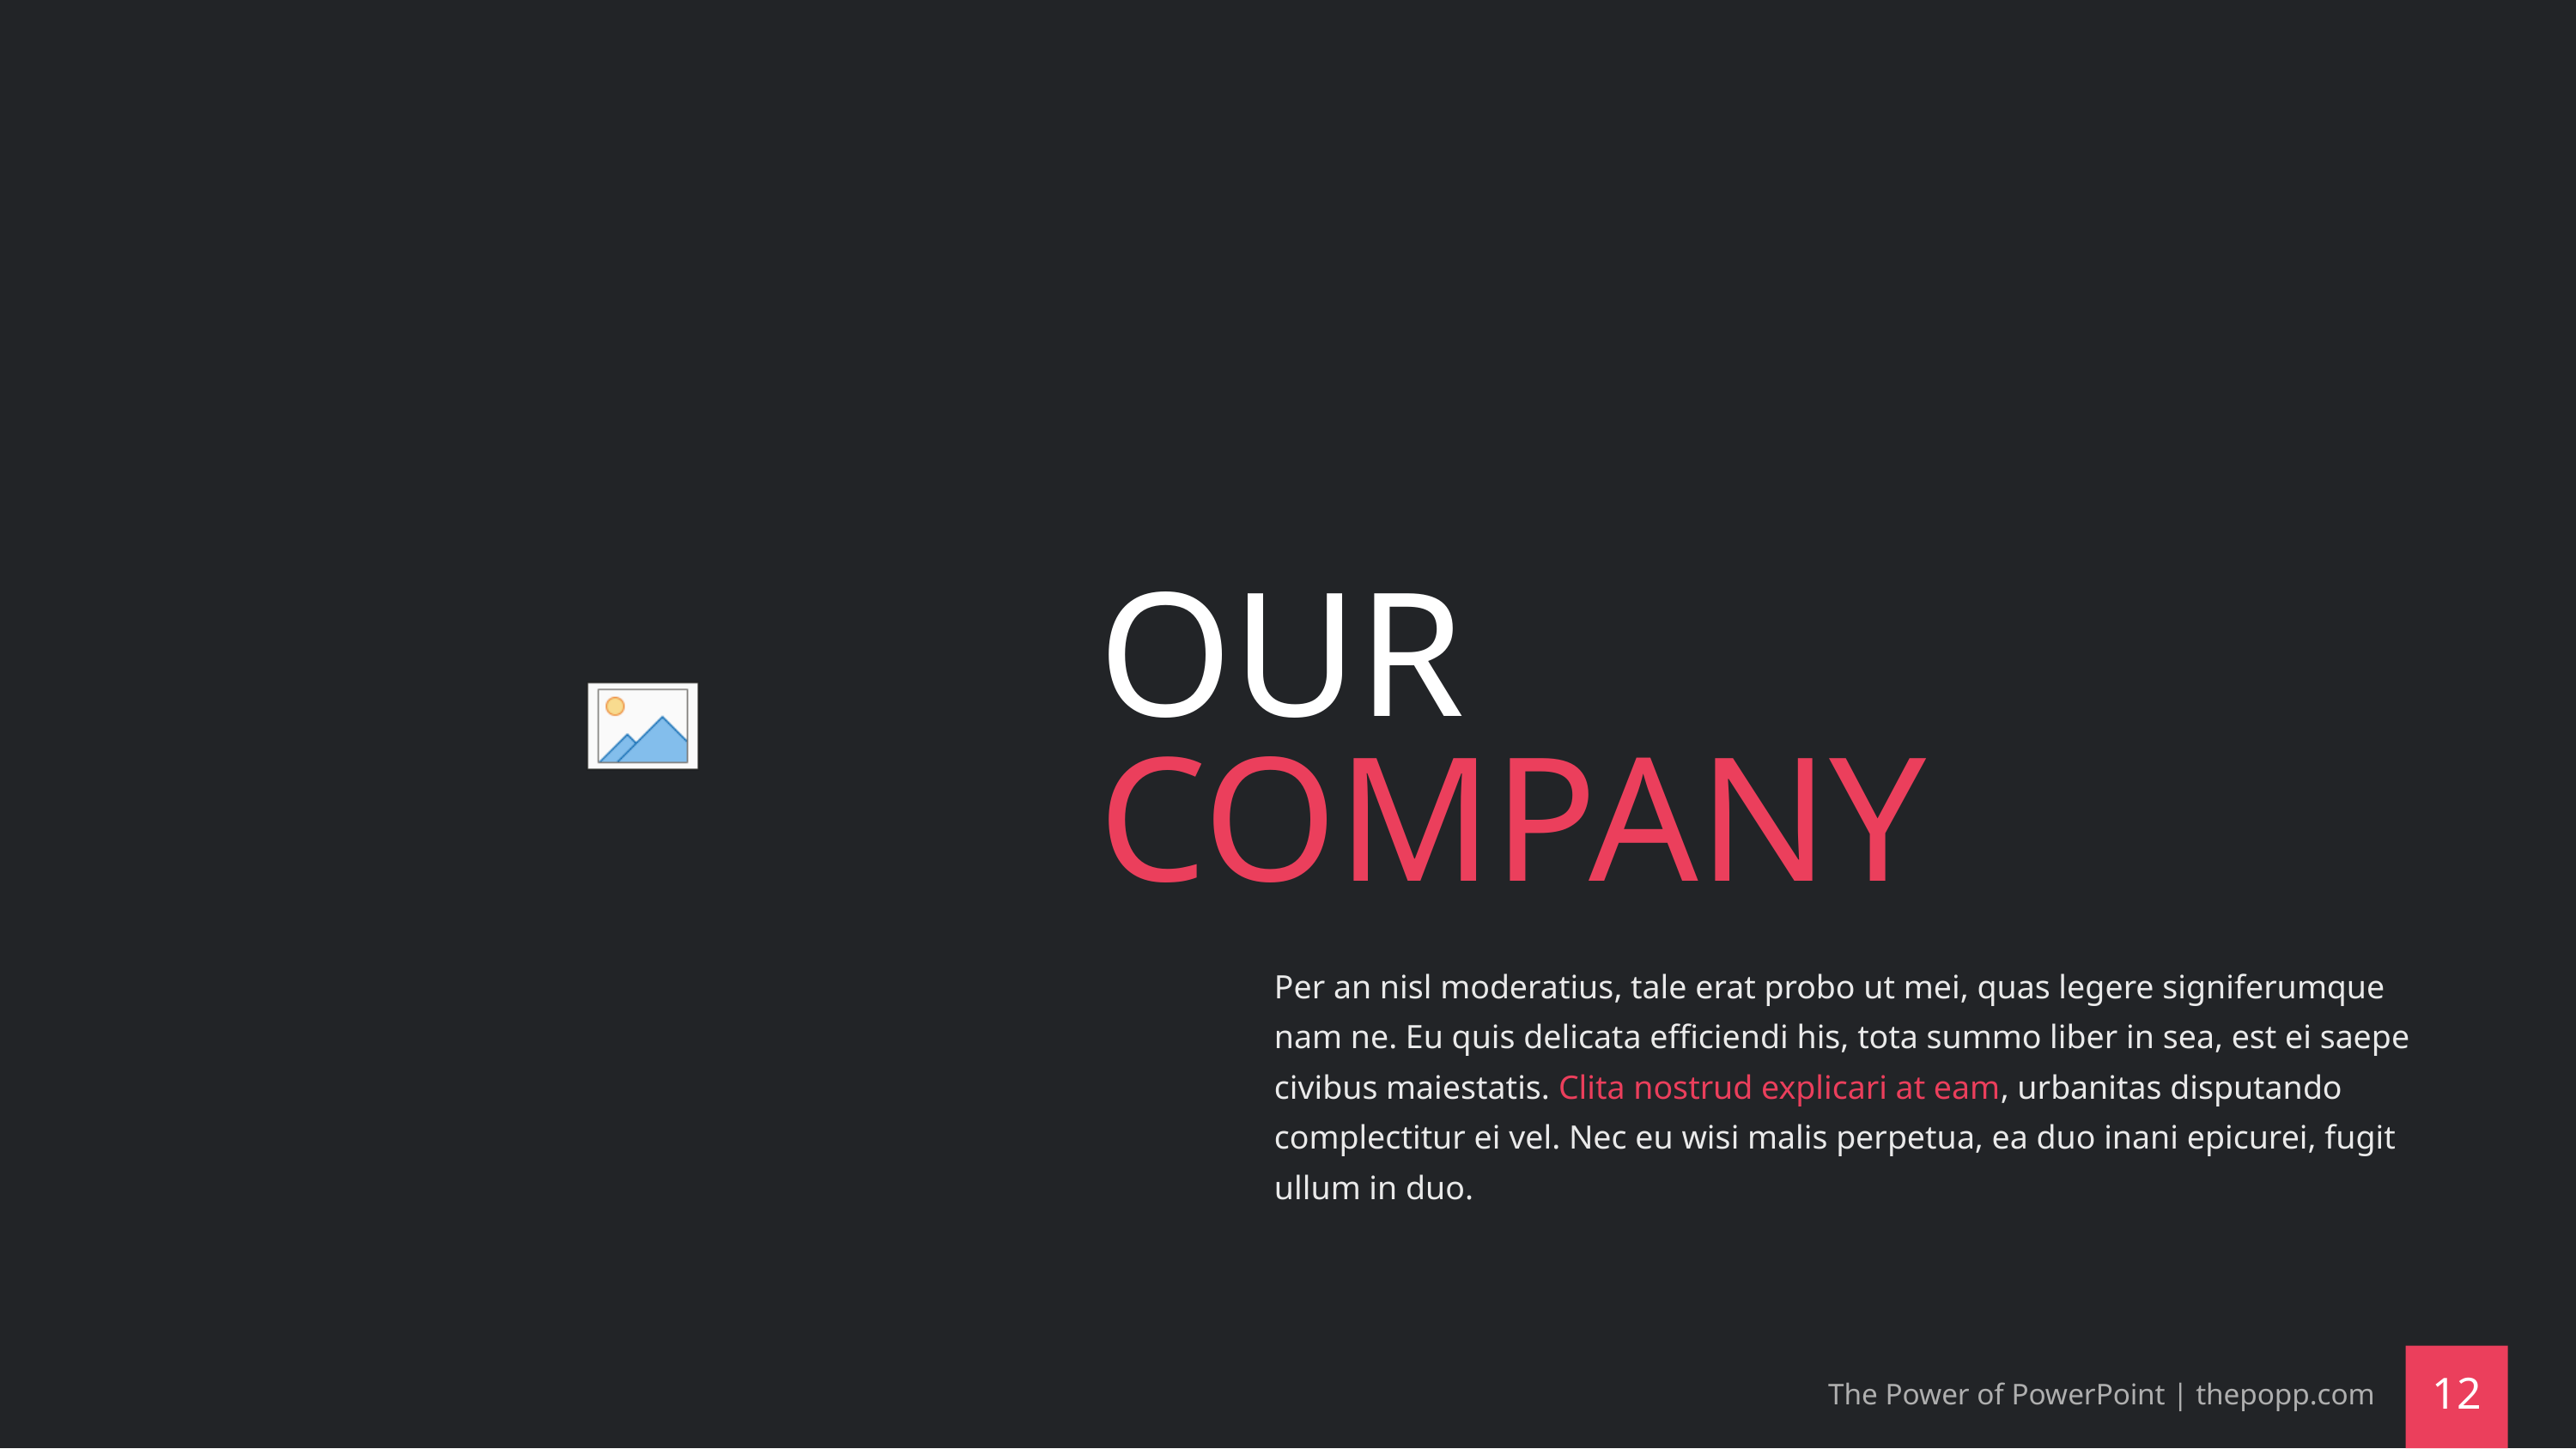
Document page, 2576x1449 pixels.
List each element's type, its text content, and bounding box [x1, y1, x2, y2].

footer The Power of PowerPoint | thepopp.com [1519, 1356, 2389, 1434]
title OUR COMPANY [1219, 308, 2467, 921]
slide_number 12 [2404, 1356, 2509, 1434]
list Per an nisl moderatius, tale erat probo ut mei, quas legere signiferumque nam ne. Eu quis delicata efficiendi his, tota summo liber in sea, est ei saepe civibus maiestatis. Clita nostrud explicari at eam, urbanitas disputando complectitur ei vel. Nec eu wisi malis perpetua, ea duo inani epicurei, fugit ullum in duo. [1261, 948, 2467, 1226]
picture [67, 67, 1219, 1386]
